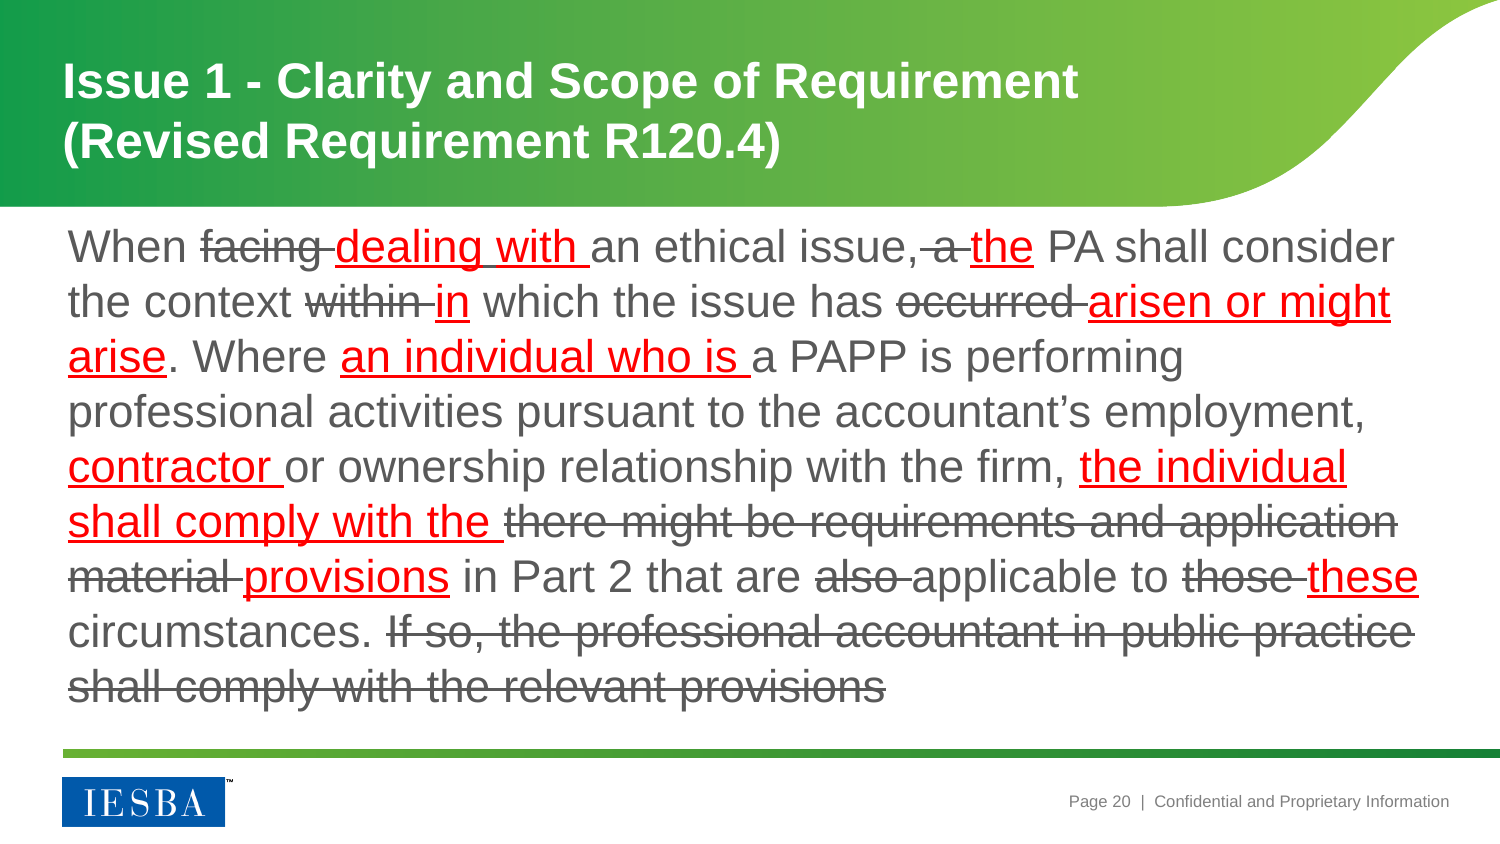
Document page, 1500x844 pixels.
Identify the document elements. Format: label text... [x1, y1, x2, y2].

picture [0, 0, 1500, 207]
title Issue 1 - Clarity and Scope of Requirement (Revised Requirement R120.4) [62, 75, 1388, 142]
list When facing dealing with an ethical issue, a the PA shall consider the context within in which the issue has occurred arisen or might arise. Where an individual who is a PAPP is performing professional activities pursuant to the accountant’s employment, contractor or ownership relationship with the firm, the individual shall comply with the there might be requirements and application material provisions in Part 2 that are also applicable to those these circumstances. If so, the professional accountant in public practice shall comply with the relevant provisions [52, 209, 1440, 706]
picture [62, 777, 233, 827]
